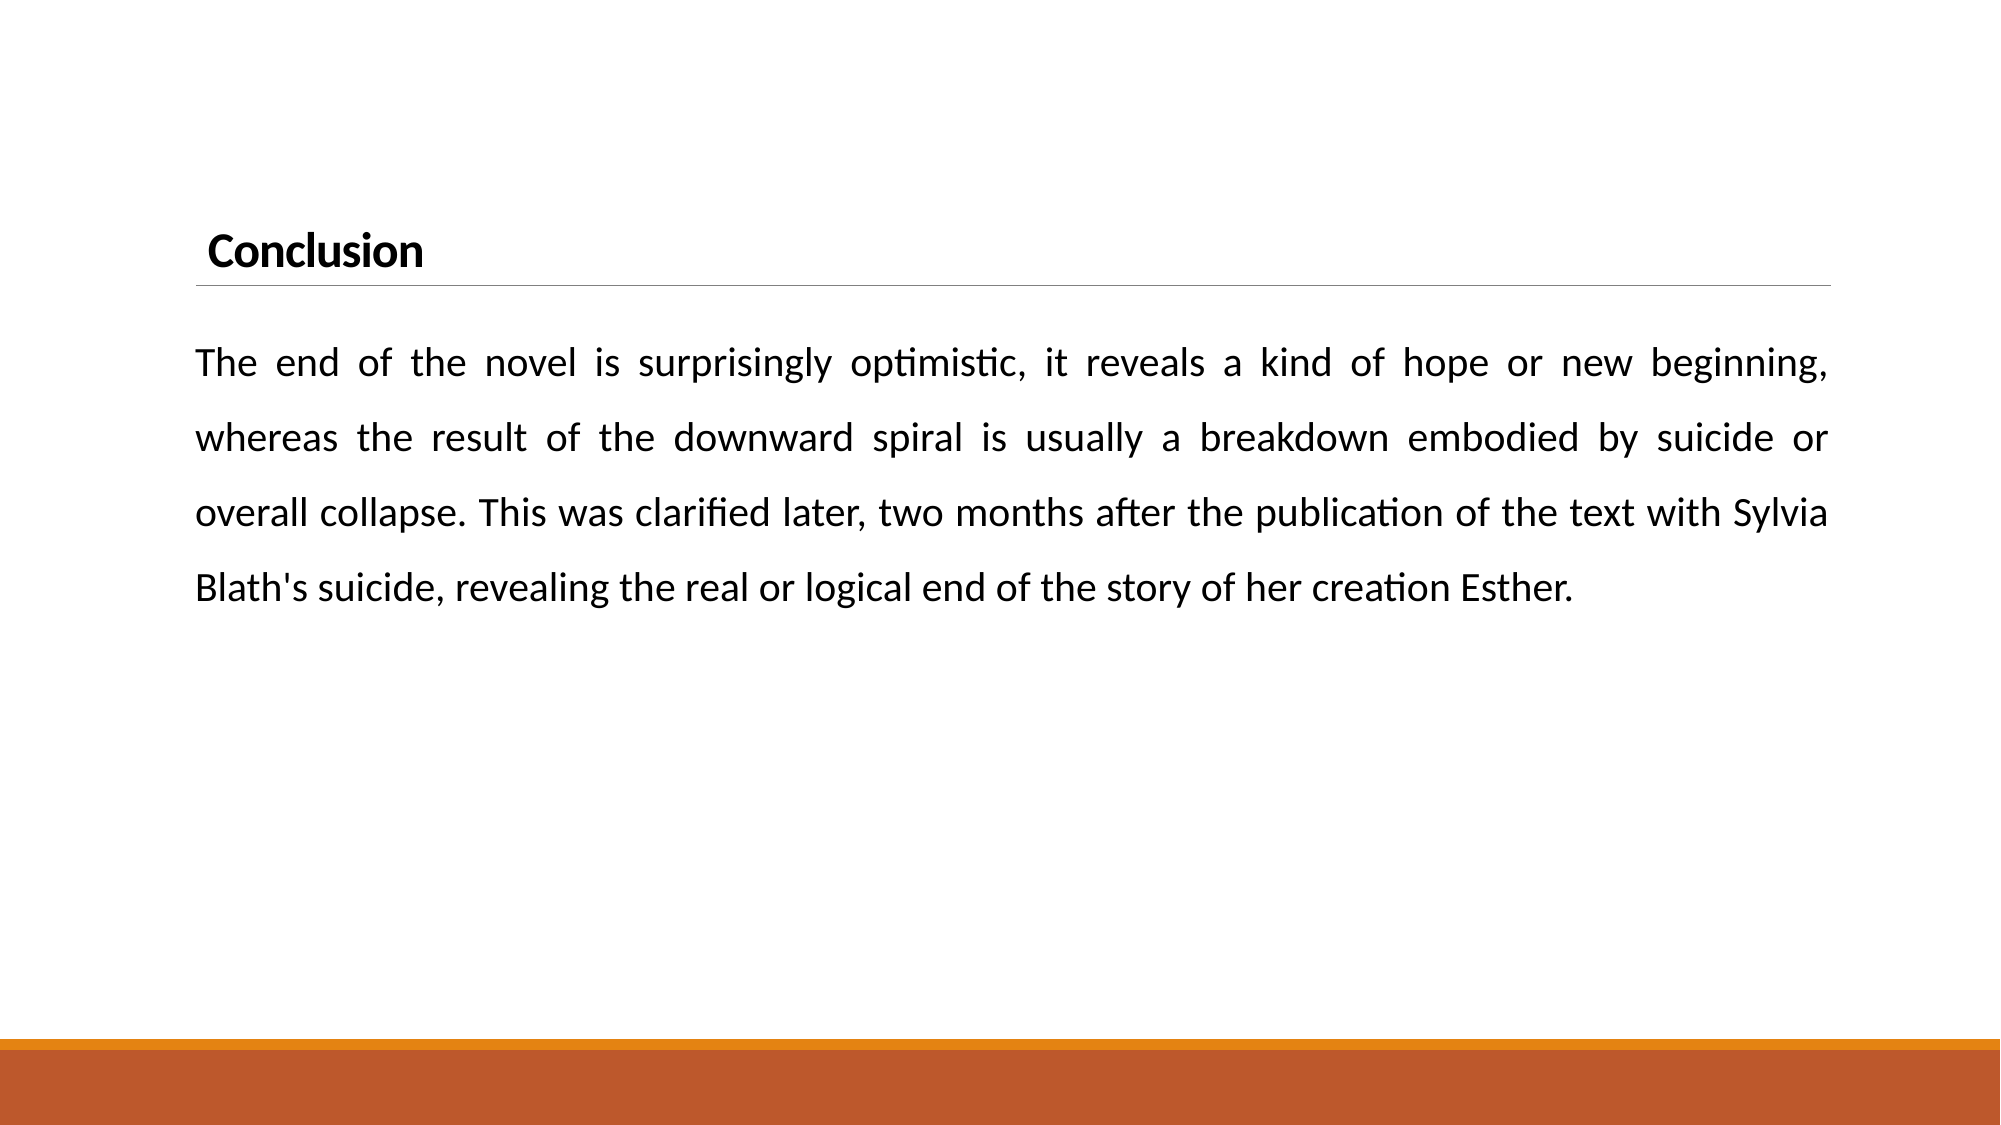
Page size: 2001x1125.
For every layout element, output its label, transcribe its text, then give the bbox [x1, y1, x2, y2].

list The end of the novel is surprisingly optimistic, it reveals a kind of hope or new beginning, whereas the result of the downward spiral is usually a breakdown embodied by suicide or overall collapse. This was clarified later, two months after the publication of the text with Sylvia Blath's suicide, revealing the real or logical end of the story of her creation Esther. [180, 302, 1830, 963]
title Conclusion [180, 47, 1830, 285]
